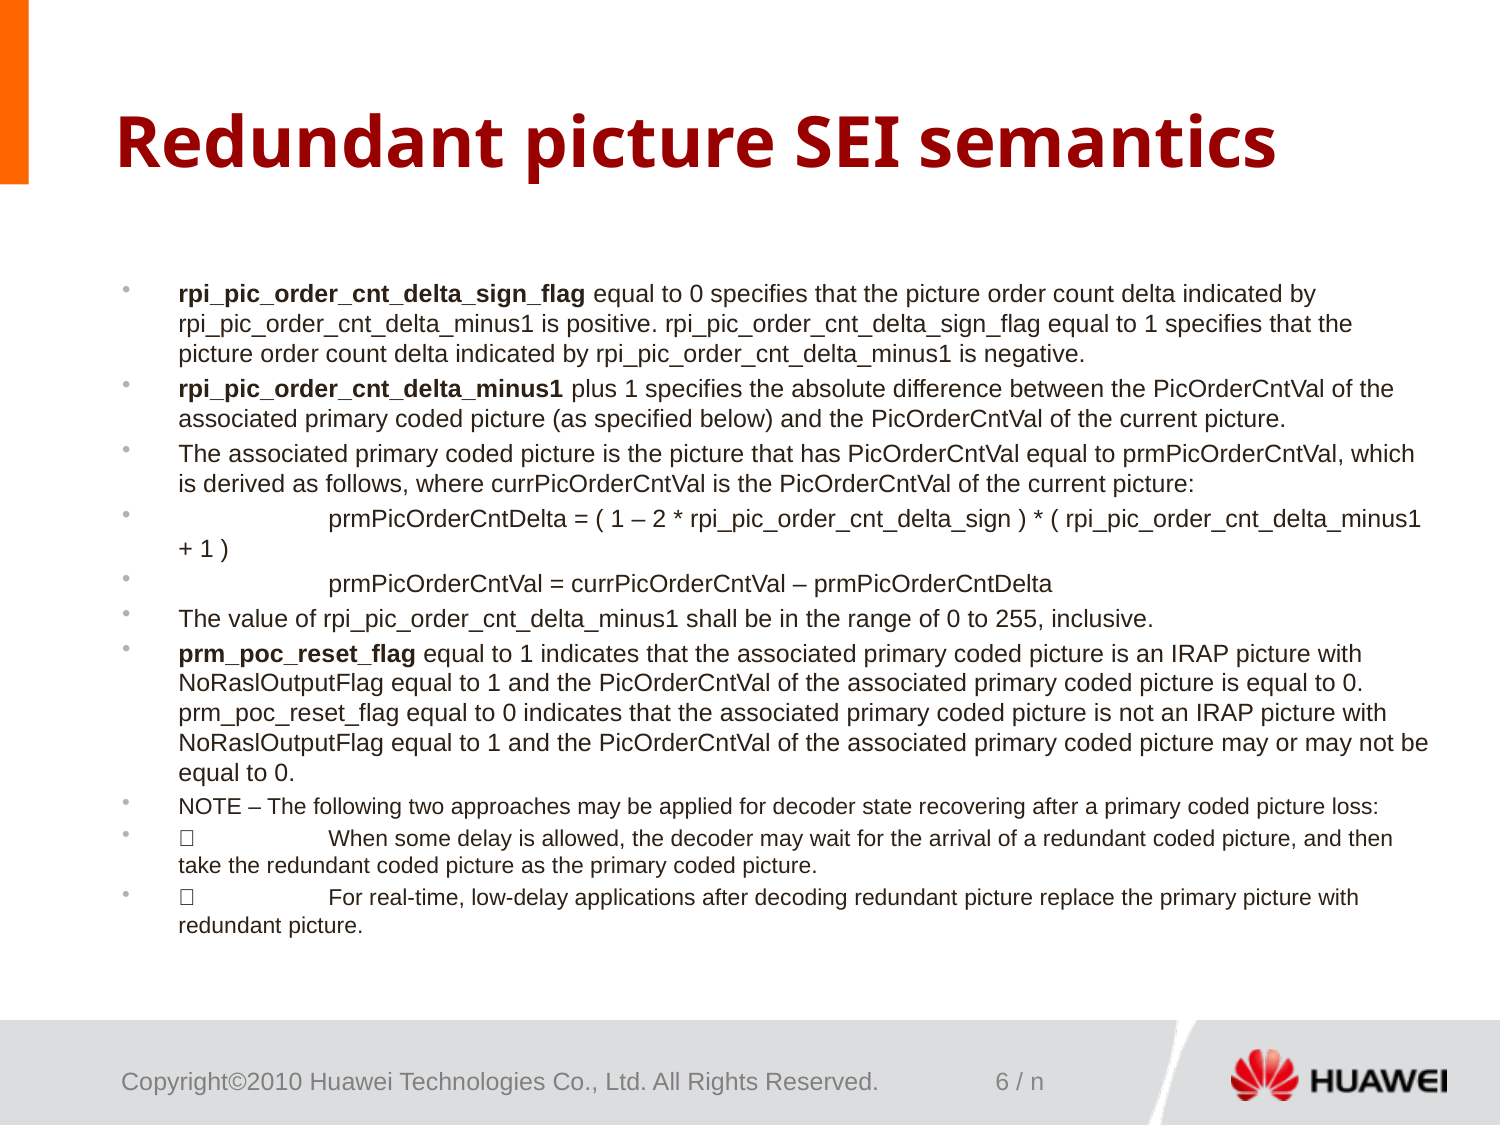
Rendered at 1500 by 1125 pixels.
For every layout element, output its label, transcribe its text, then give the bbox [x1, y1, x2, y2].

picture [0, 1020, 1500, 1125]
title Redundant picture SEI semantics [99, 45, 1447, 233]
list rpi_pic_order_cnt_delta_sign_flag equal to 0 specifies that the picture order count delta indicated by rpi_pic_order_cnt_delta_minus1 is positive. rpi_pic_order_cnt_delta_sign_flag equal to 1 specifies that the picture order count delta indicated by rpi_pic_order_cnt_delta_minus1 is negative. rpi_pic_order_cnt_delta_minus1 plus 1 specifies the absolute difference between the PicOrderCntVal of the associated primary coded picture (as specified below) and the PicOrderCntVal of the current picture. The associated primary coded picture is the picture that has PicOrderCntVal equal to prmPicOrderCntVal, which is derived as follows, where currPicOrderCntVal is the PicOrderCntVal of the current picture: prmPicOrderCntDelta = ( 1 – 2 * rpi_pic_order_cnt_delta_sign ) * ( rpi_pic_order_cnt_delta_minus1 + 1 ) prmPicOrderCntVal = currPicOrderCntVal – prmPicOrderCntDelta The value of rpi_pic_order_cnt_delta_minus1 shall be in the range of 0 to 255, inclusive. prm_poc_reset_flag equal to 1 indicates that the associated primary coded picture is an IRAP picture with NoRaslOutputFlag equal to 1 and the PicOrderCntVal of the associated primary coded picture is equal to 0. prm_poc_reset_flag equal to 0 indicates that the associated primary coded picture is not an IRAP picture with NoRaslOutputFlag equal to 1 and the PicOrderCntVal of the associated primary coded picture may or may not be equal to 0. NOTE – The following two approaches may be applied for decoder state recovering after a primary coded picture loss:  When some delay is allowed, the decoder may wait for the arrival of a redundant coded picture, and then take the redundant coded picture as the primary coded picture.  For real-time, low-delay applications after decoding redundant picture replace the primary picture with redundant picture. [107, 270, 1447, 947]
